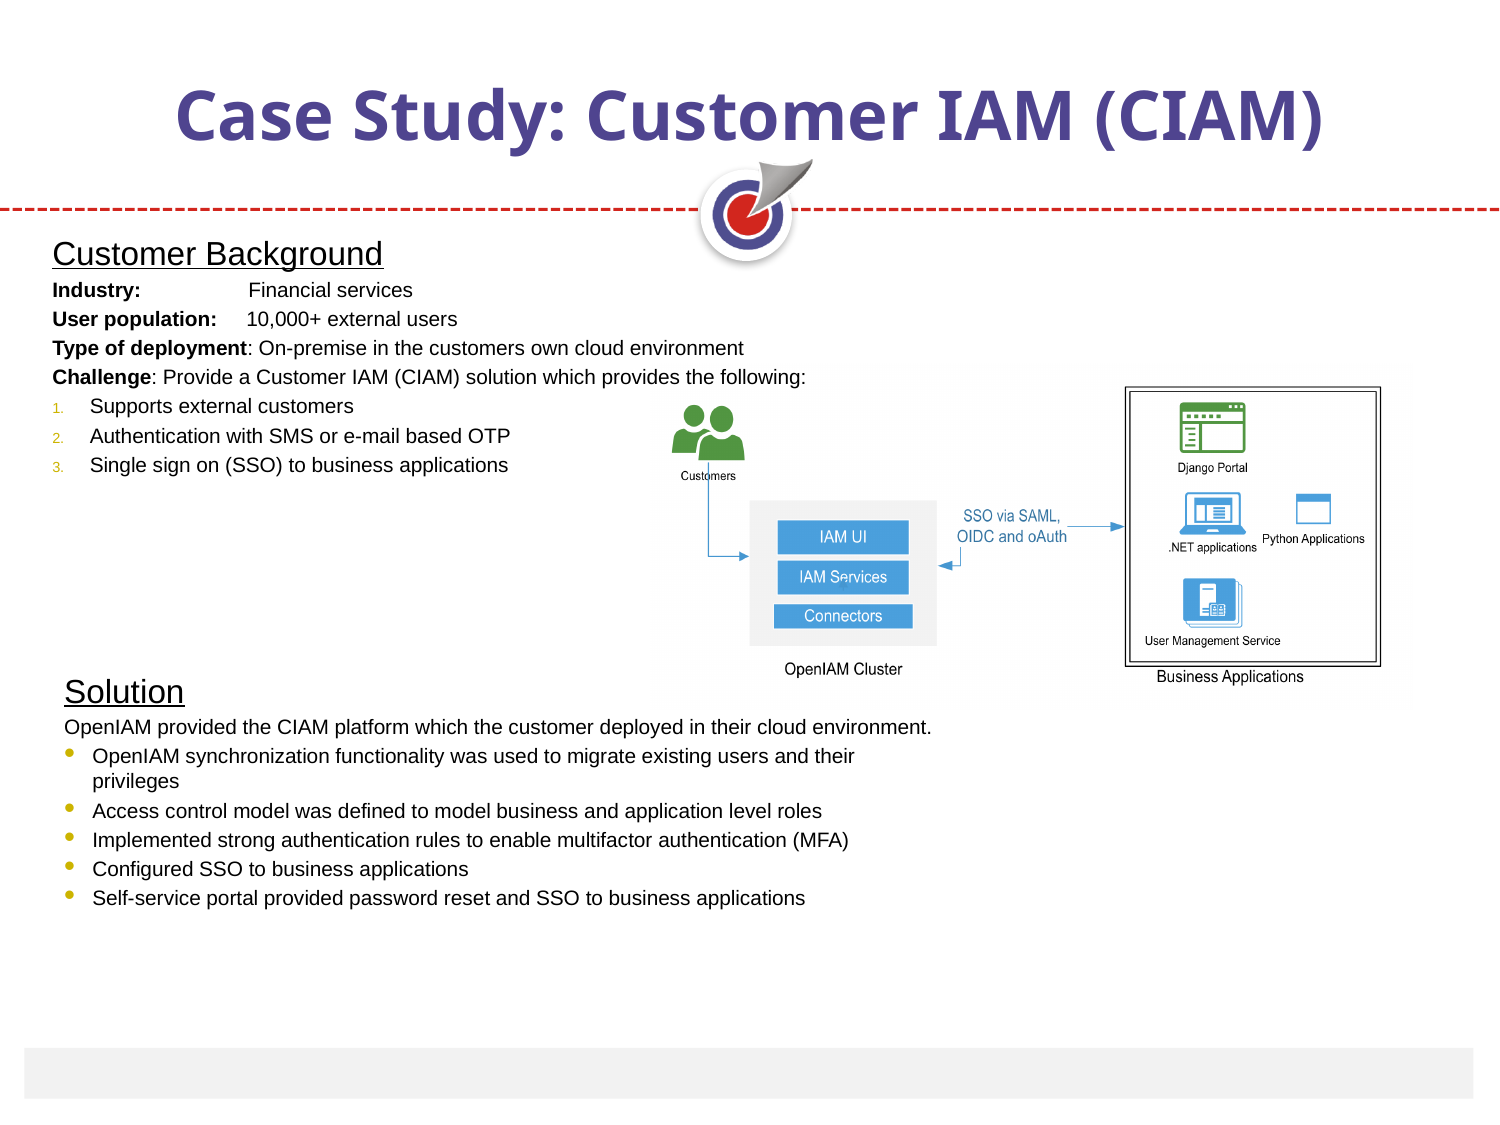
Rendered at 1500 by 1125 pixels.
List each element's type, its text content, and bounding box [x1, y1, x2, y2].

title Case Study: Customer IAM (CIAM) [49, 37, 1450, 162]
picture [712, 162, 813, 224]
picture [649, 362, 1413, 710]
text_box Customer Background Industry: Financial services User population: 10,000+ external users Type of deployment: On-premise in the customers own cloud environment Challenge: Provide a Customer IAM (CIAM) solution which provides the following: Supports external customers Authentication with SMS or e-mail based OTP Single sign on (SSO) to business applications [37, 224, 900, 484]
text_box Solution OpenIAM provided the CIAM platform which the customer deployed in their cloud environment. OpenIAM synchronization functionality was used to migrate existing users and their privileges Access control model was defined to model business and application level roles Implemented strong authentication rules to enable multifactor authentication (MFA) Configured SSO to business applications Self-service portal provided password reset and SSO to business applications [49, 662, 950, 947]
